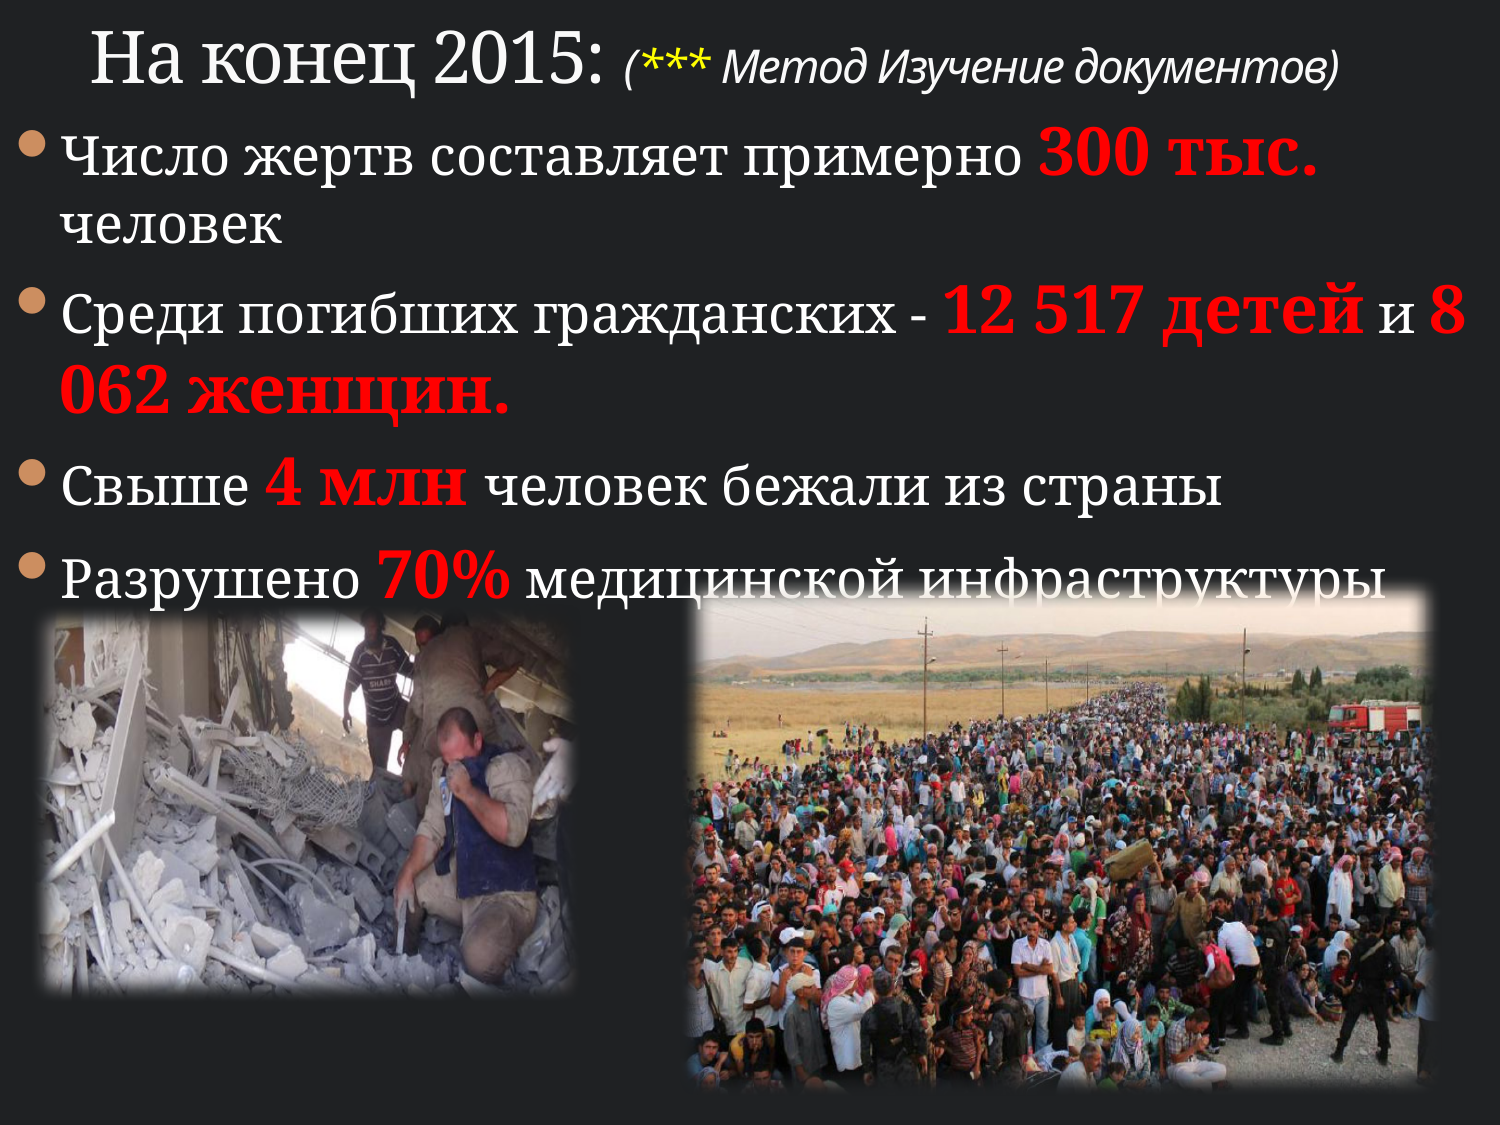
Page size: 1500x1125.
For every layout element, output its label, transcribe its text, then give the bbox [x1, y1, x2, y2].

picture [680, 576, 1442, 1096]
list Число жертв составляет примерно 300 тыс. человек Среди погибших гражданских - 12 517 детей и 8 062 женщин. Свыше 4 млн человек бежали из страны Разрушено 70% медицинской инфраструктуры [0, 101, 1500, 1024]
picture [32, 606, 580, 1001]
title На конец 2015: (*** Метод Изучение документов) [74, 0, 1425, 197]
